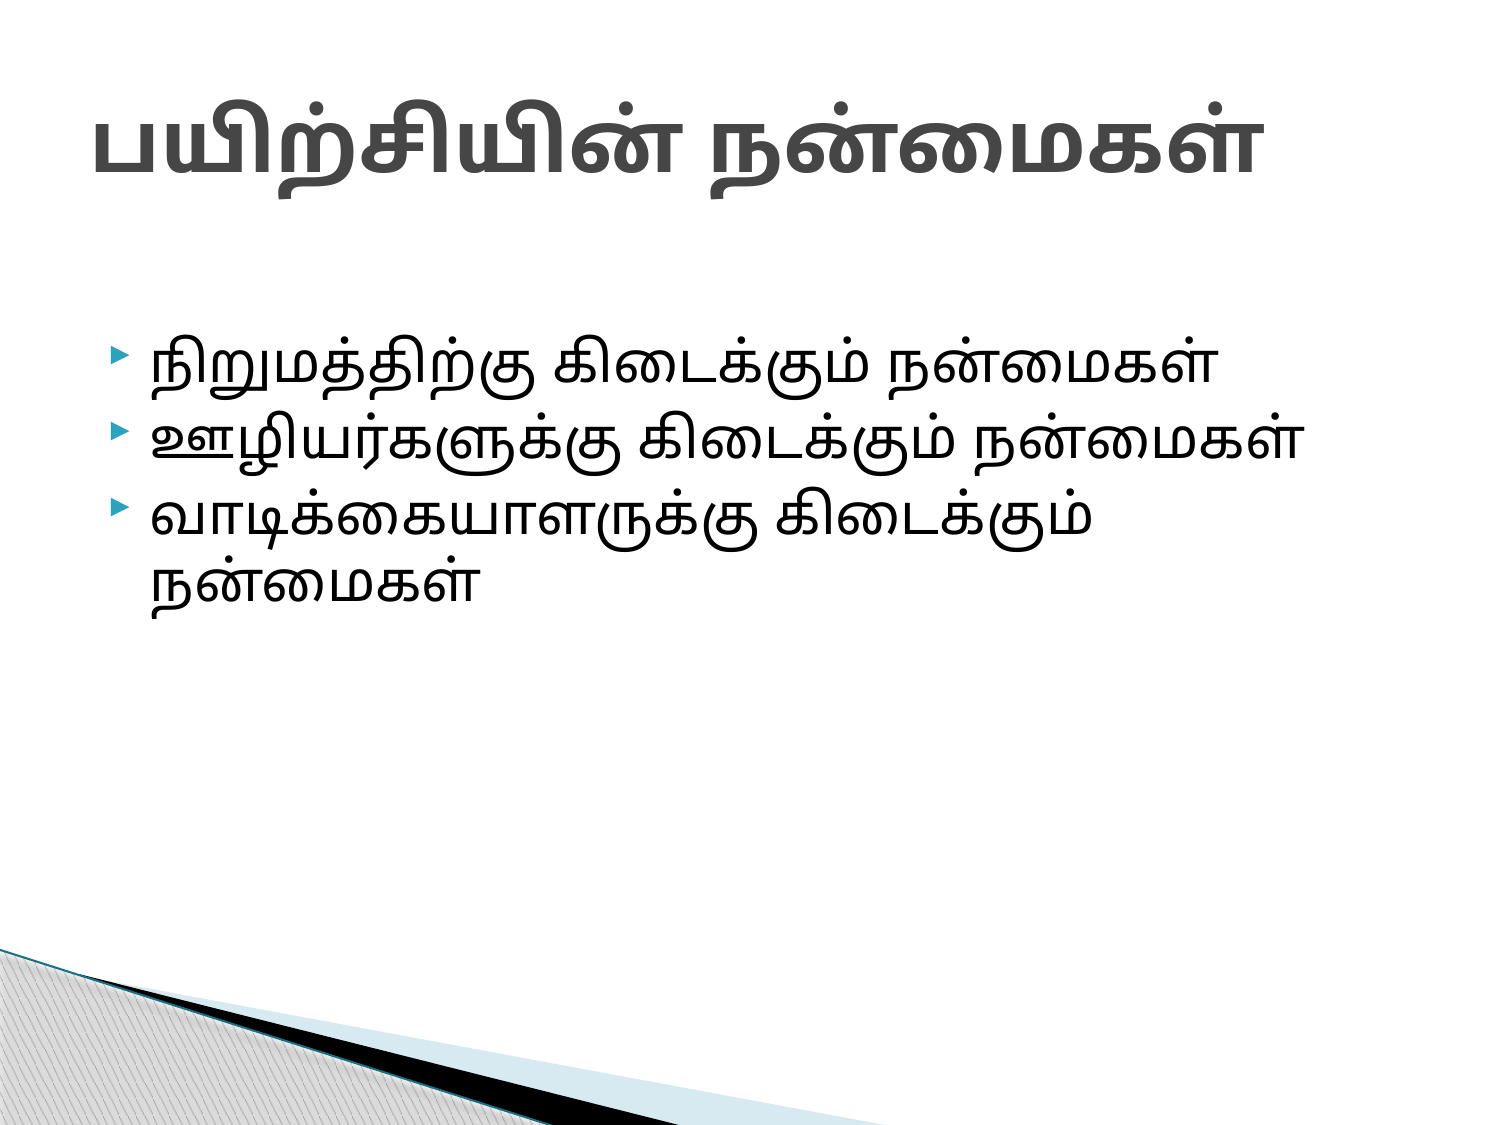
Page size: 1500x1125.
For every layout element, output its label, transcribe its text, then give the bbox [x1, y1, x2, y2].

list நிறுமத்திற்கு கிடைக்கும் நன்மைகள் ஊழியர்களுக்கு கிடைக்கும் நன்மைகள் வாடிக்கையாளருக்கு கிடைக்கும் நன்மைகள் [75, 243, 1425, 986]
title பயிற்சியின் நன்மைகள் [75, 45, 1425, 233]
